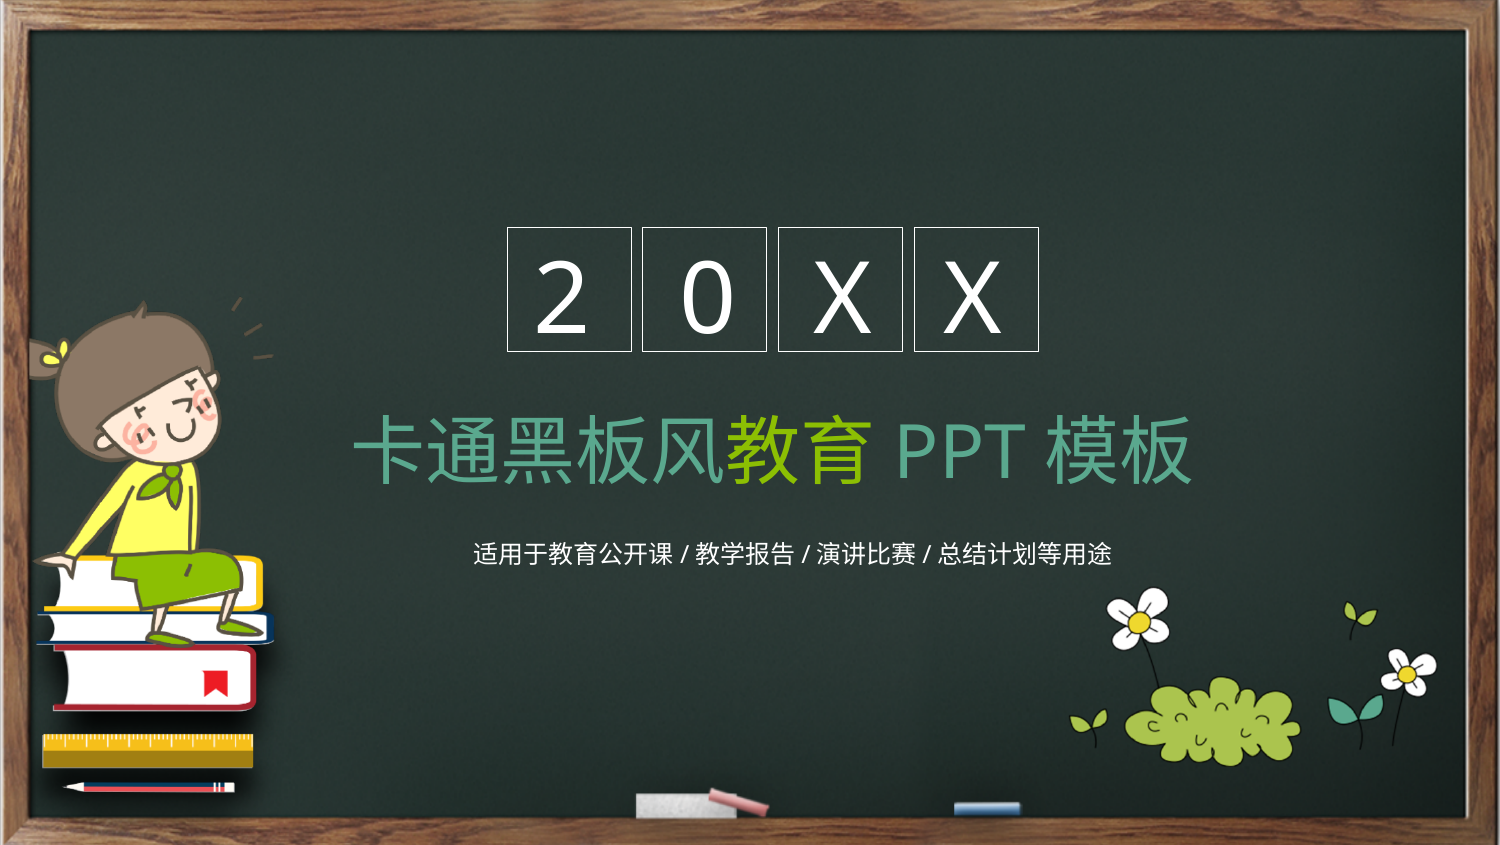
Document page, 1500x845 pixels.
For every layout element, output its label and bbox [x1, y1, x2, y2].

text_box [506, 226, 632, 364]
picture [0, 0, 1500, 845]
text_box [914, 226, 1039, 364]
text_box [778, 226, 903, 364]
text_box [641, 226, 767, 364]
